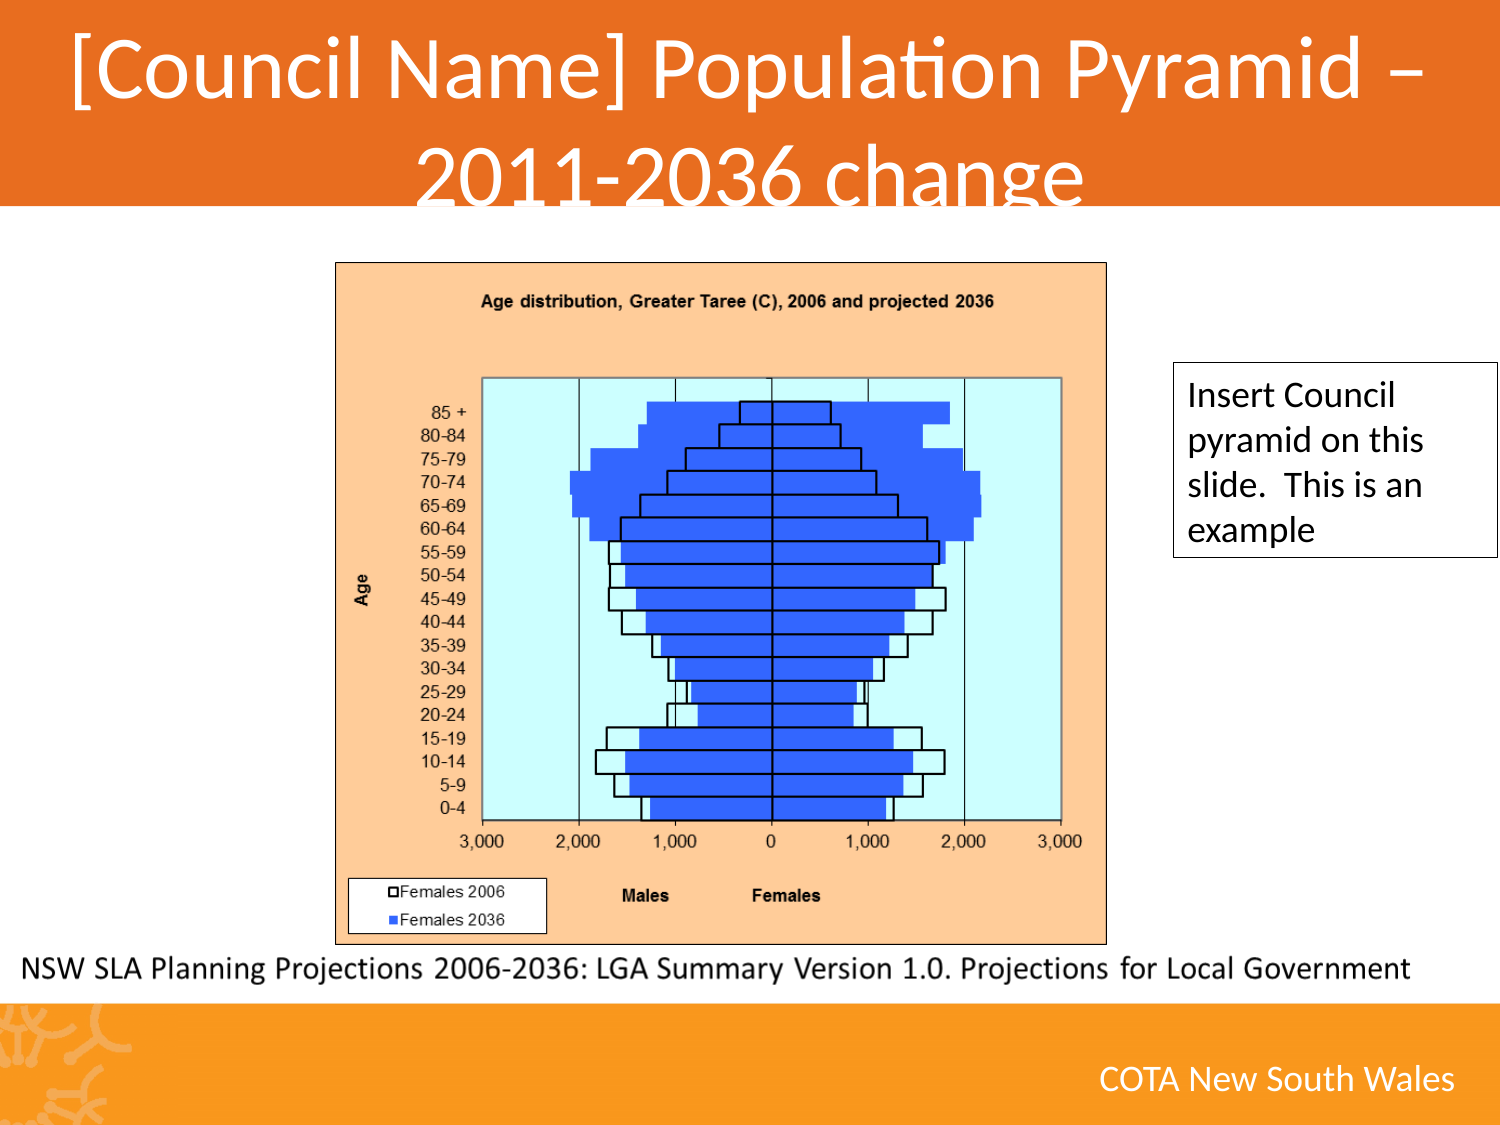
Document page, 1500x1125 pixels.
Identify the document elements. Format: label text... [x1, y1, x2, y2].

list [334, 262, 1107, 935]
picture [0, 937, 1500, 1125]
text_box Insert Council pyramid on this slide. This is an example [1172, 362, 1498, 558]
title [Council Name] Population Pyramid – 2011-2036 change [0, 0, 1500, 233]
